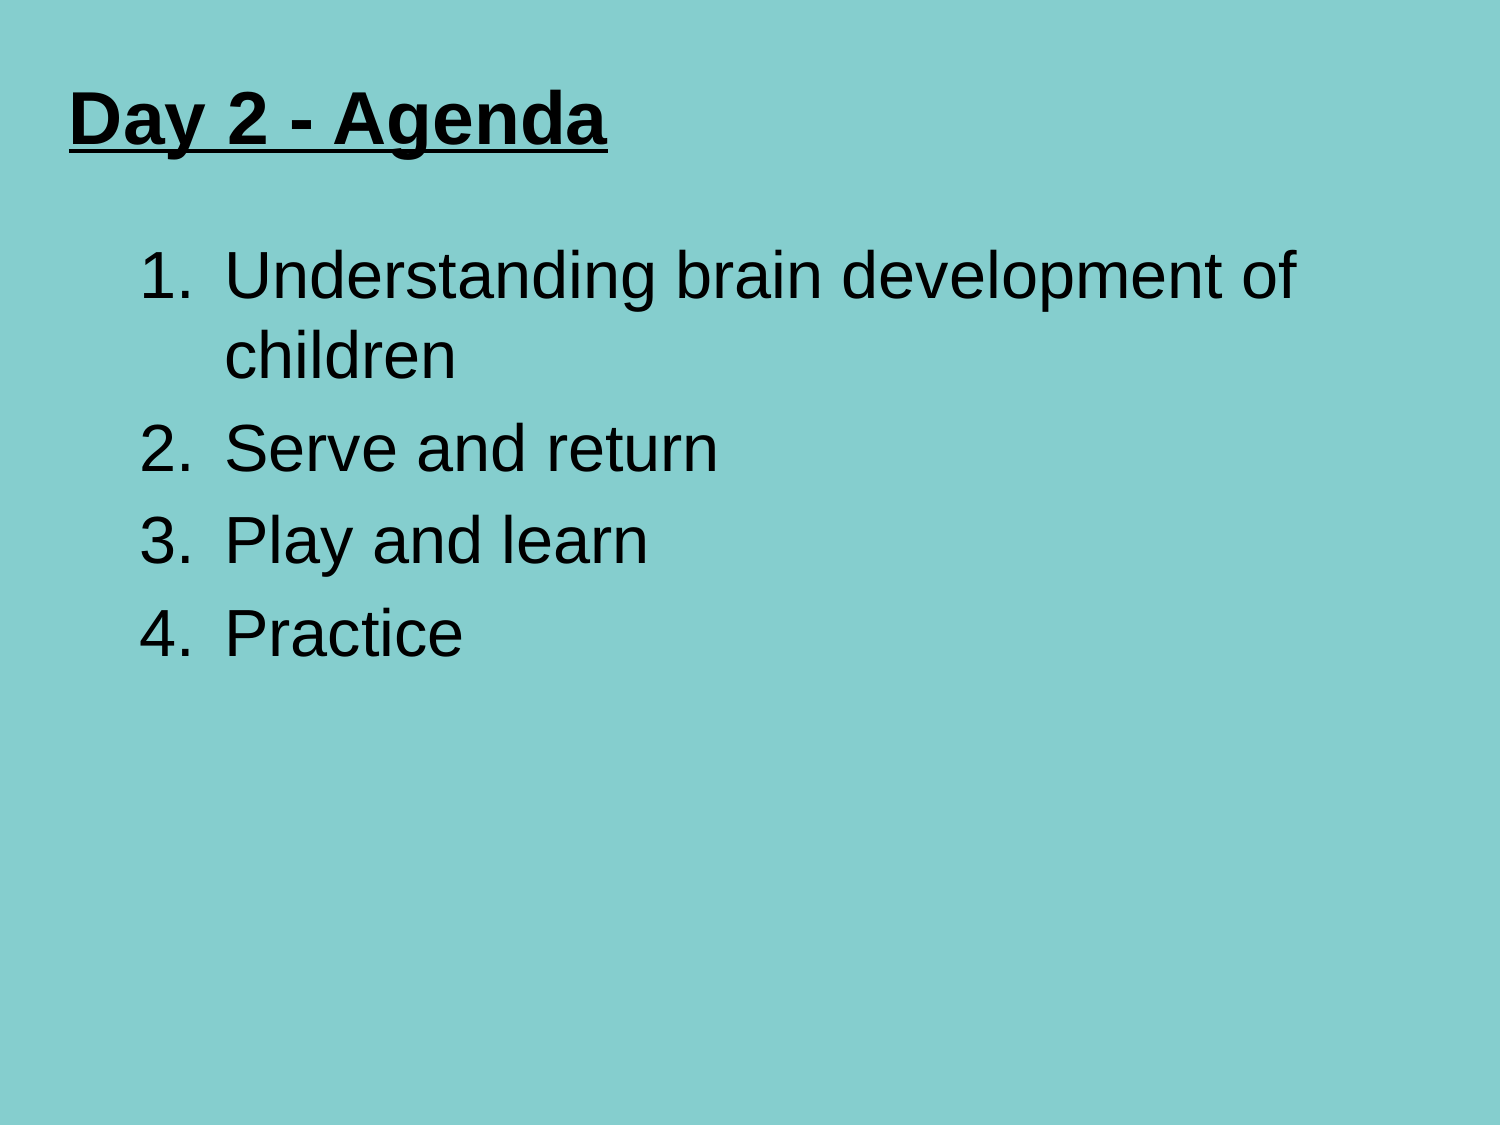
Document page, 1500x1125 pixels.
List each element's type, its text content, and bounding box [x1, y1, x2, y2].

text_box Day 2 - Agenda [54, 62, 623, 168]
text_box Understanding brain development of children Serve and return Play and learn Practice [124, 224, 1400, 750]
